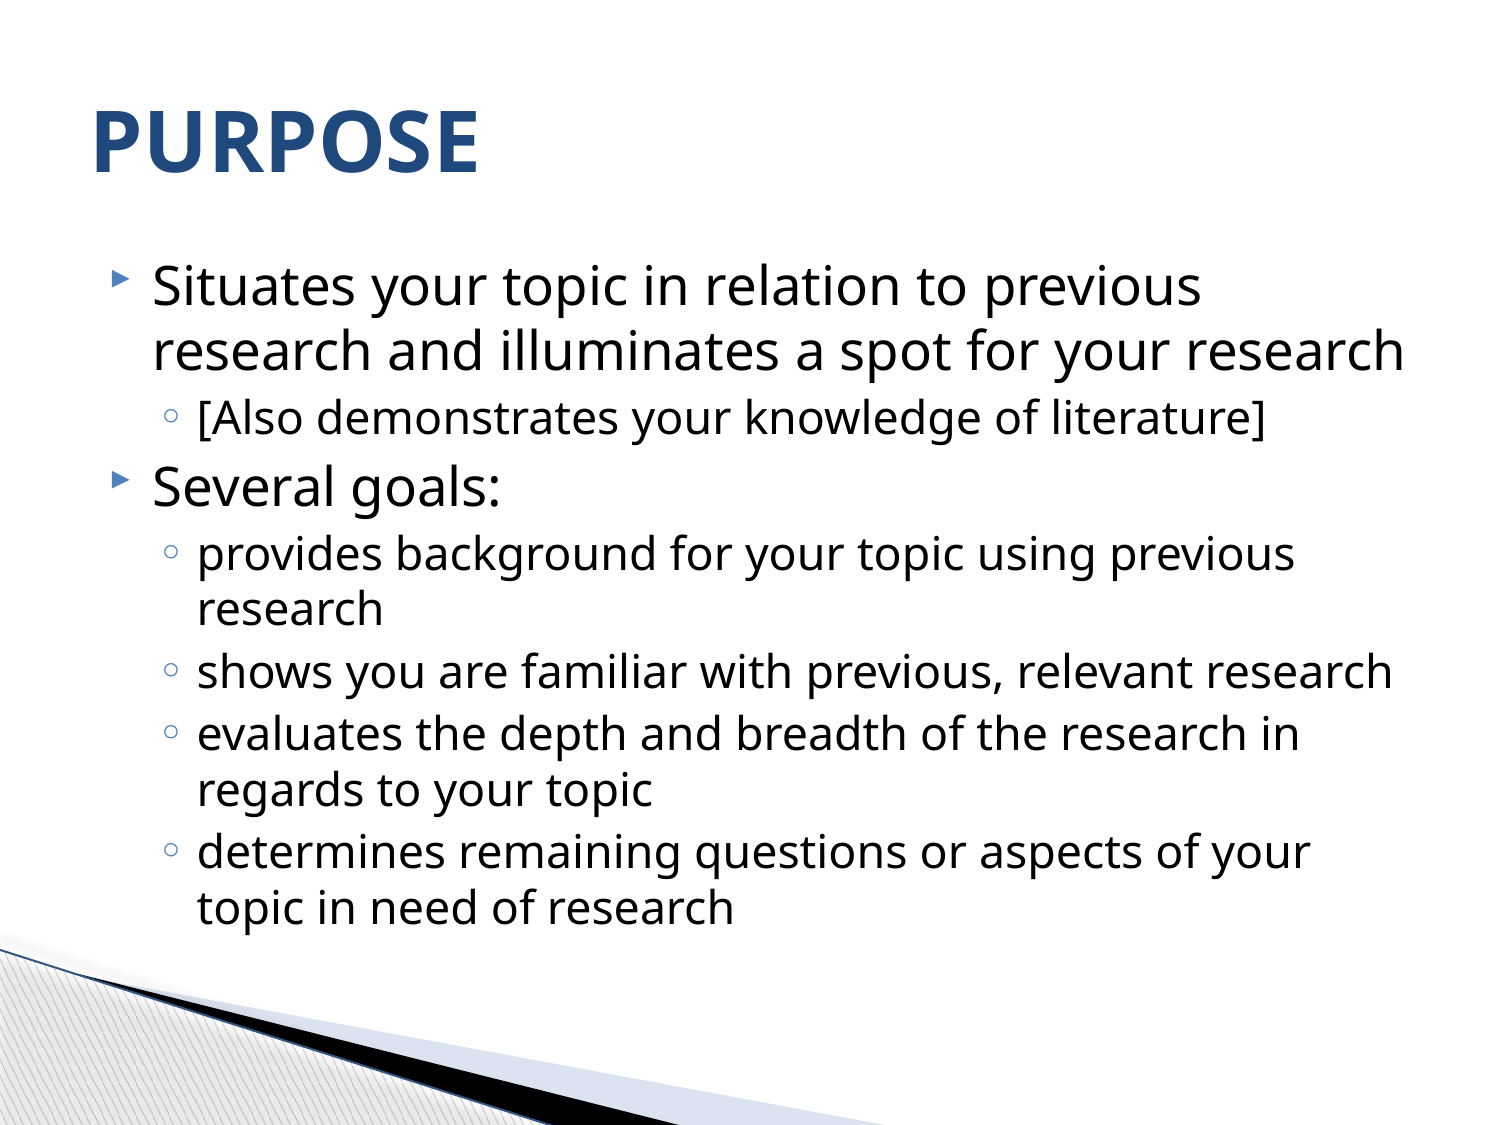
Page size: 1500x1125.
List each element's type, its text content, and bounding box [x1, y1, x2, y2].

title PURPOSE [75, 45, 1425, 233]
list Situates your topic in relation to previous research and illuminates a spot for your research [Also demonstrates your knowledge of literature] Several goals: provides background for your topic using previous research shows you are familiar with previous, relevant research evaluates the depth and breadth of the research in regards to your topic determines remaining questions or aspects of your topic in need of research [75, 243, 1425, 986]
